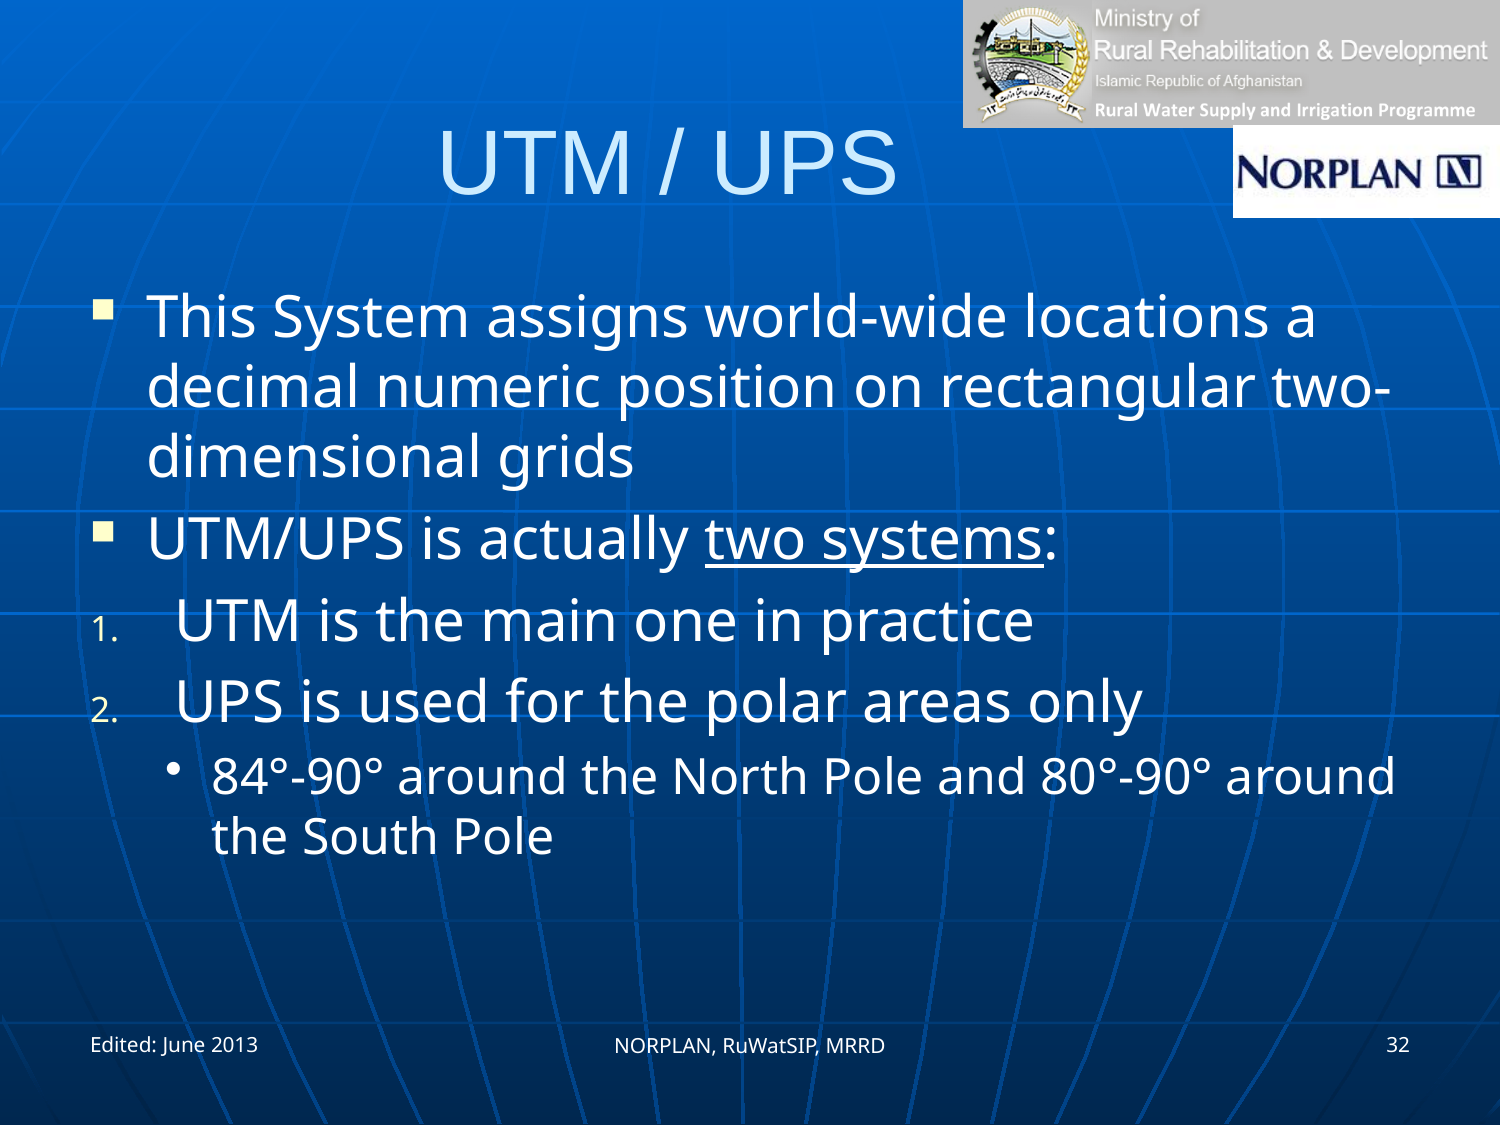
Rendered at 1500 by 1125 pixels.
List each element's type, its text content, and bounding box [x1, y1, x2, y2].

slide_number 32 [1074, 1023, 1426, 1100]
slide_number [74, 1023, 426, 1100]
picture [963, 0, 1500, 218]
footer NORPLAN, RuWatSIP, MRRD [512, 1024, 988, 1101]
list This System assigns world-wide locations a decimal numeric position on rectangular two-dimensional grids UTM/UPS is actually two systems: UTM is the main one in practice UPS is used for the polar areas only 84°-90° around the North Pole and 80°-90° around the South Pole [74, 271, 1426, 976]
title UTM / UPS [74, 63, 1262, 252]
